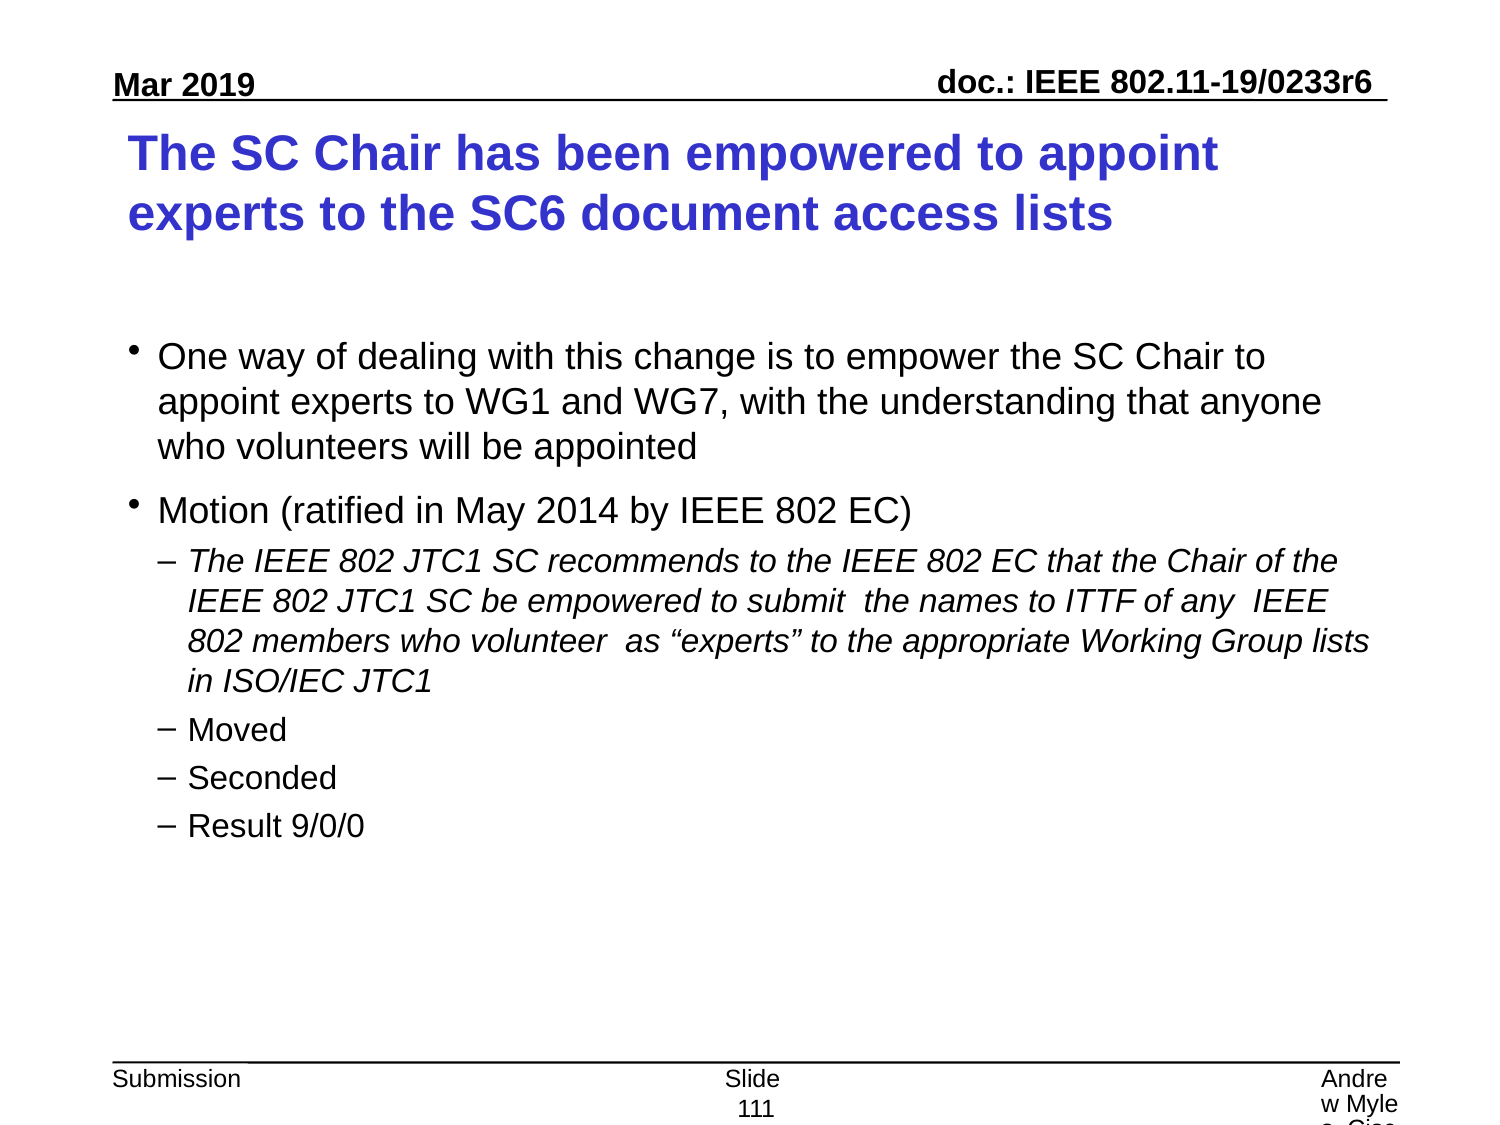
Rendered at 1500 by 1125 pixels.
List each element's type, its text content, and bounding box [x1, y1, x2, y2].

title The SC Chair has been empowered to appoint experts to the SC6 document access lists [112, 112, 1388, 288]
list One way of dealing with this change is to empower the SC Chair to appoint experts to WG1 and WG7, with the understanding that anyone who volunteers will be appointed Motion (ratified in May 2014 by IEEE 802 EC) The IEEE 802 JTC1 SC recommends to the IEEE 802 EC that the Chair of the IEEE 802 JTC1 SC be empowered to submit the names to ITTF of any IEEE 802 members who volunteer as “experts” to the appropriate Working Group lists in ISO/IEC JTC1 Moved Seconded Result 9/0/0 [112, 324, 1388, 1000]
slide_number Slide 111 [709, 1061, 803, 1093]
footer Andrew Myles, Cisco [1320, 1061, 1402, 1093]
